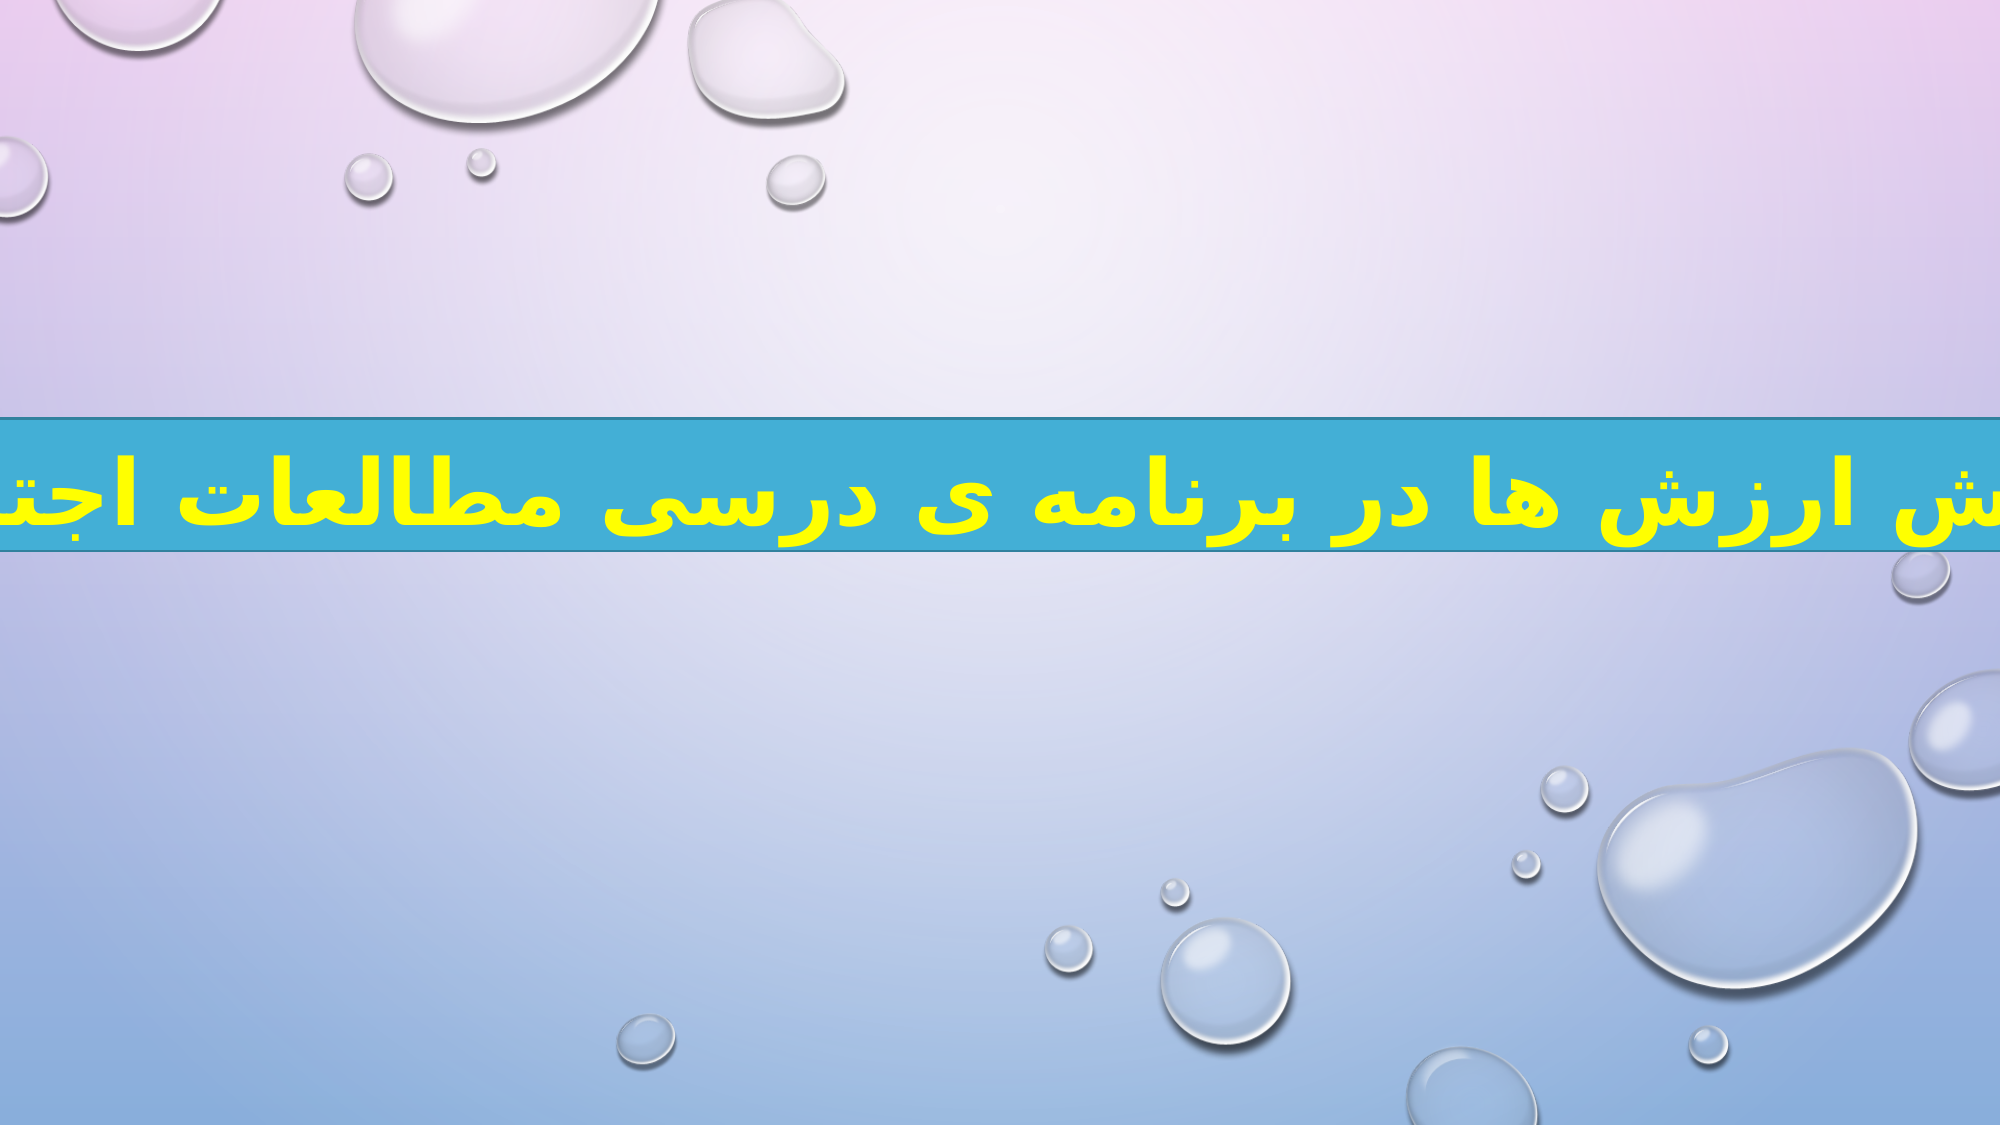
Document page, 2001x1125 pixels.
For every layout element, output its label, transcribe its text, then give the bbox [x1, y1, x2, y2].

picture [0, 552, 2000, 1125]
text_box آموزش ارزش ها در برنامه ی درسی مطالعات اجتماعی [0, 417, 2000, 552]
picture [0, 0, 2000, 417]
